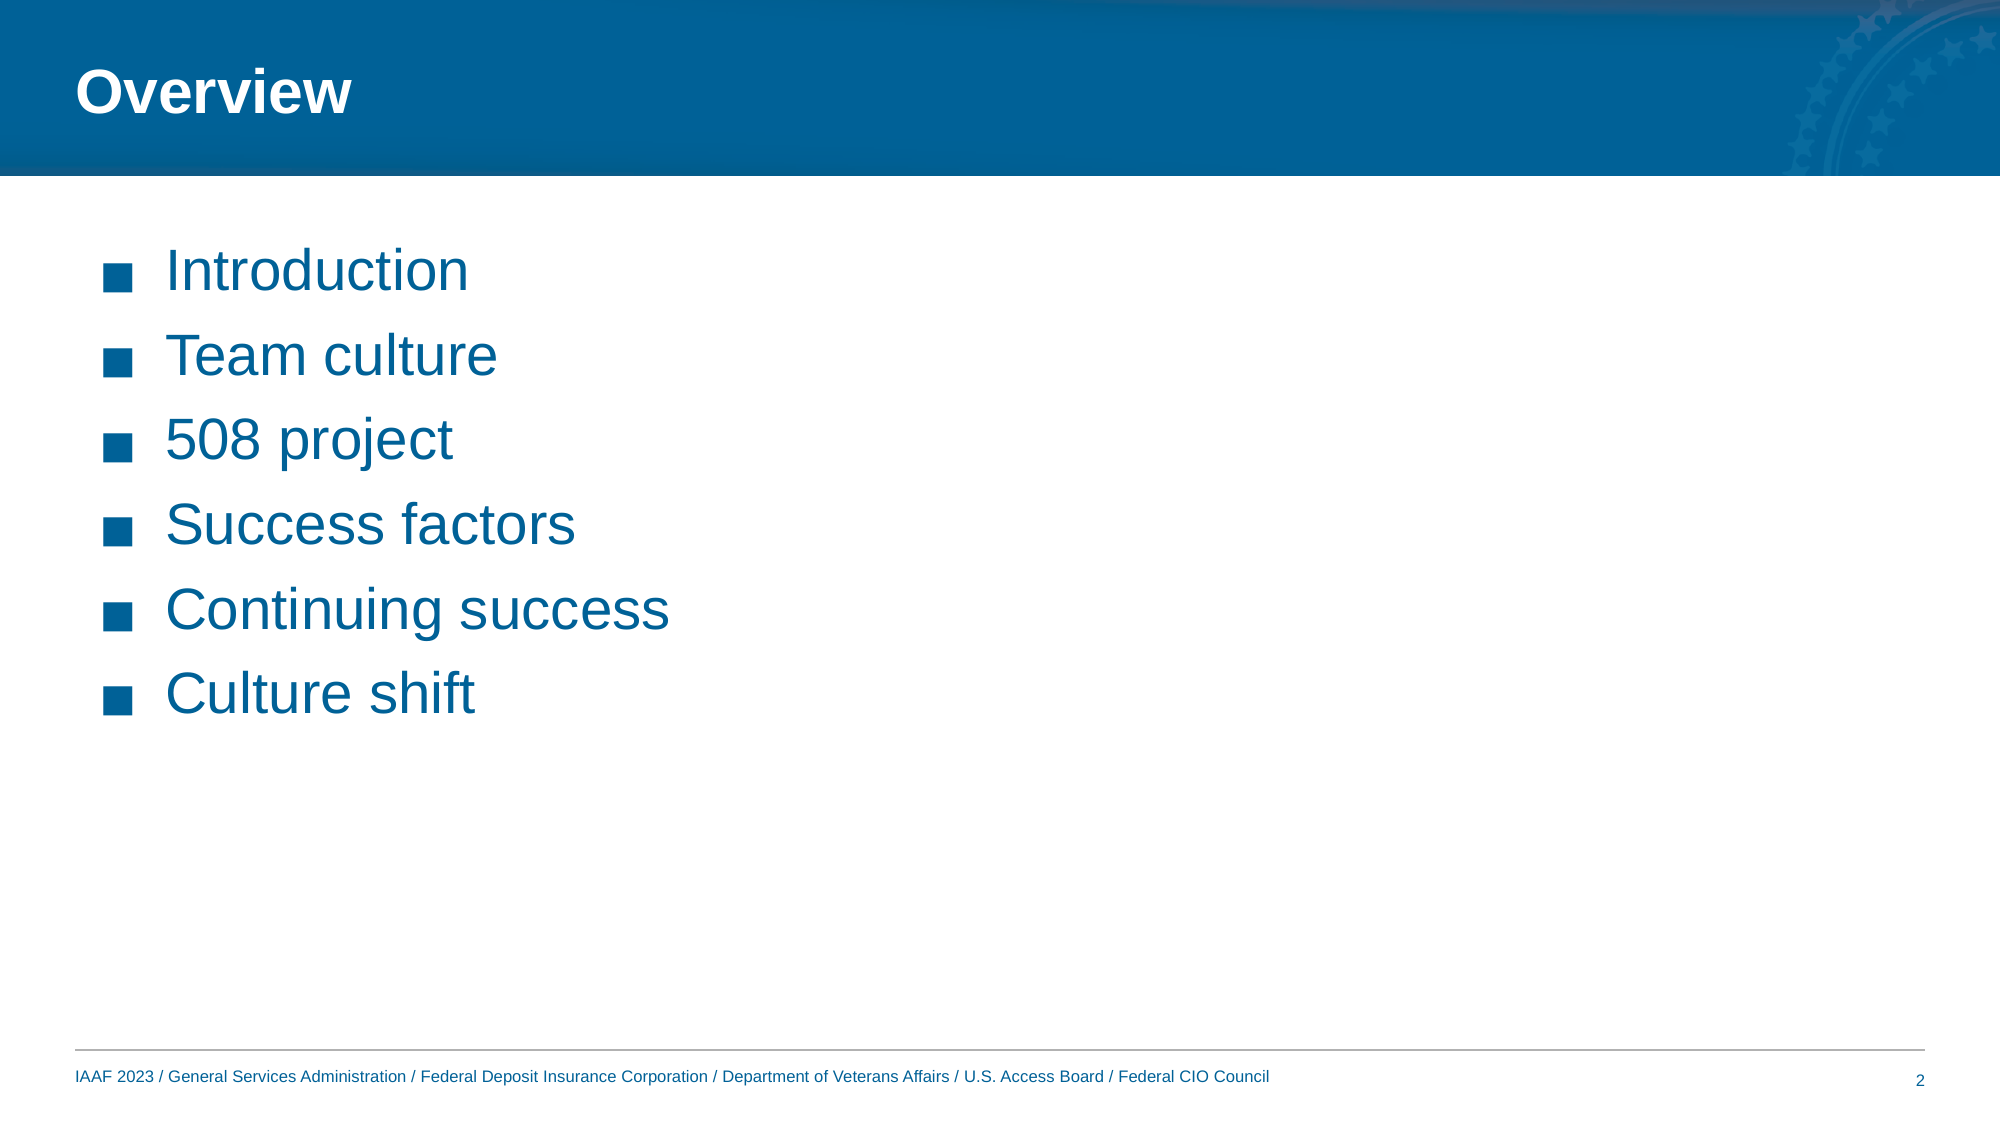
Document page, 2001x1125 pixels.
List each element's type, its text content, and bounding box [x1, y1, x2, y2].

picture [0, 0, 2000, 176]
title Overview [75, 52, 1800, 128]
picture [0, 168, 666, 176]
list Introduction Team culture 508 project Success factors Continuing success Culture shift [75, 224, 1925, 1035]
slide_number 2 [1880, 1065, 1925, 1095]
